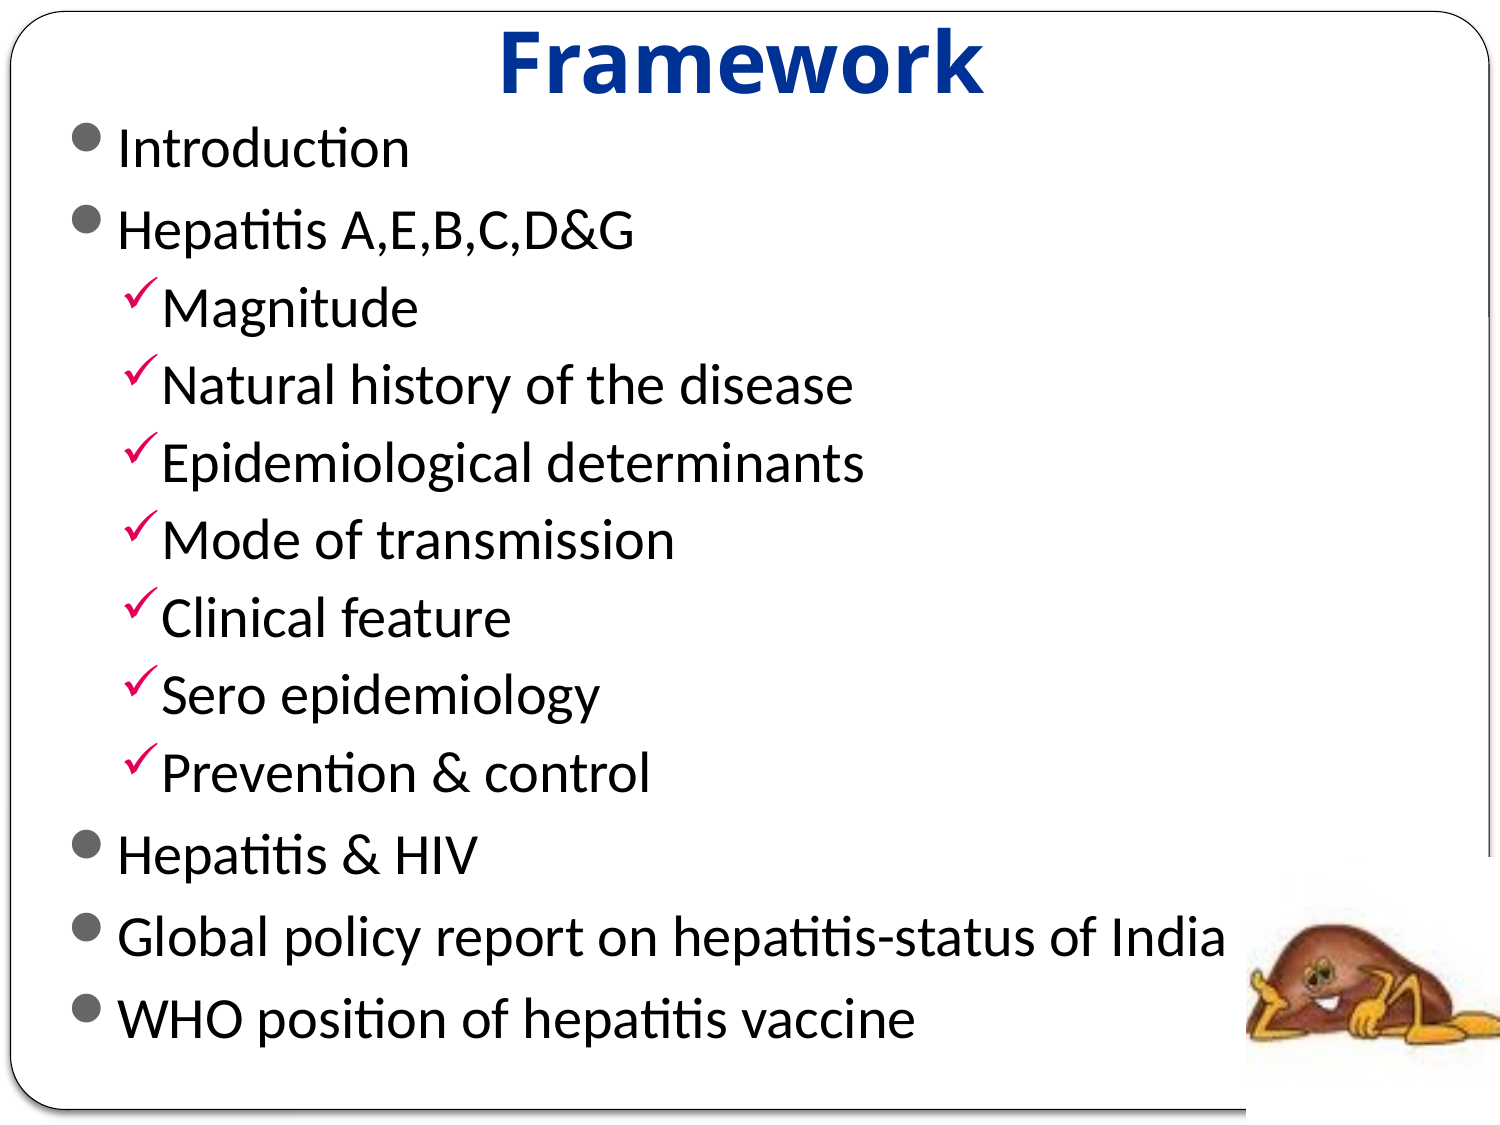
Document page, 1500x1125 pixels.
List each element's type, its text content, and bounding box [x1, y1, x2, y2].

list Introduction Hepatitis A,E,B,C,D&G Magnitude Natural history of the disease Epidemiological determinants Mode of transmission Clinical feature Sero epidemiology Prevention & control Hepatitis & HIV Global policy report on hepatitis-status of India WHO position of hepatitis vaccine [53, 101, 1447, 1094]
title Framework [75, 0, 1425, 101]
picture [1245, 857, 1500, 1125]
